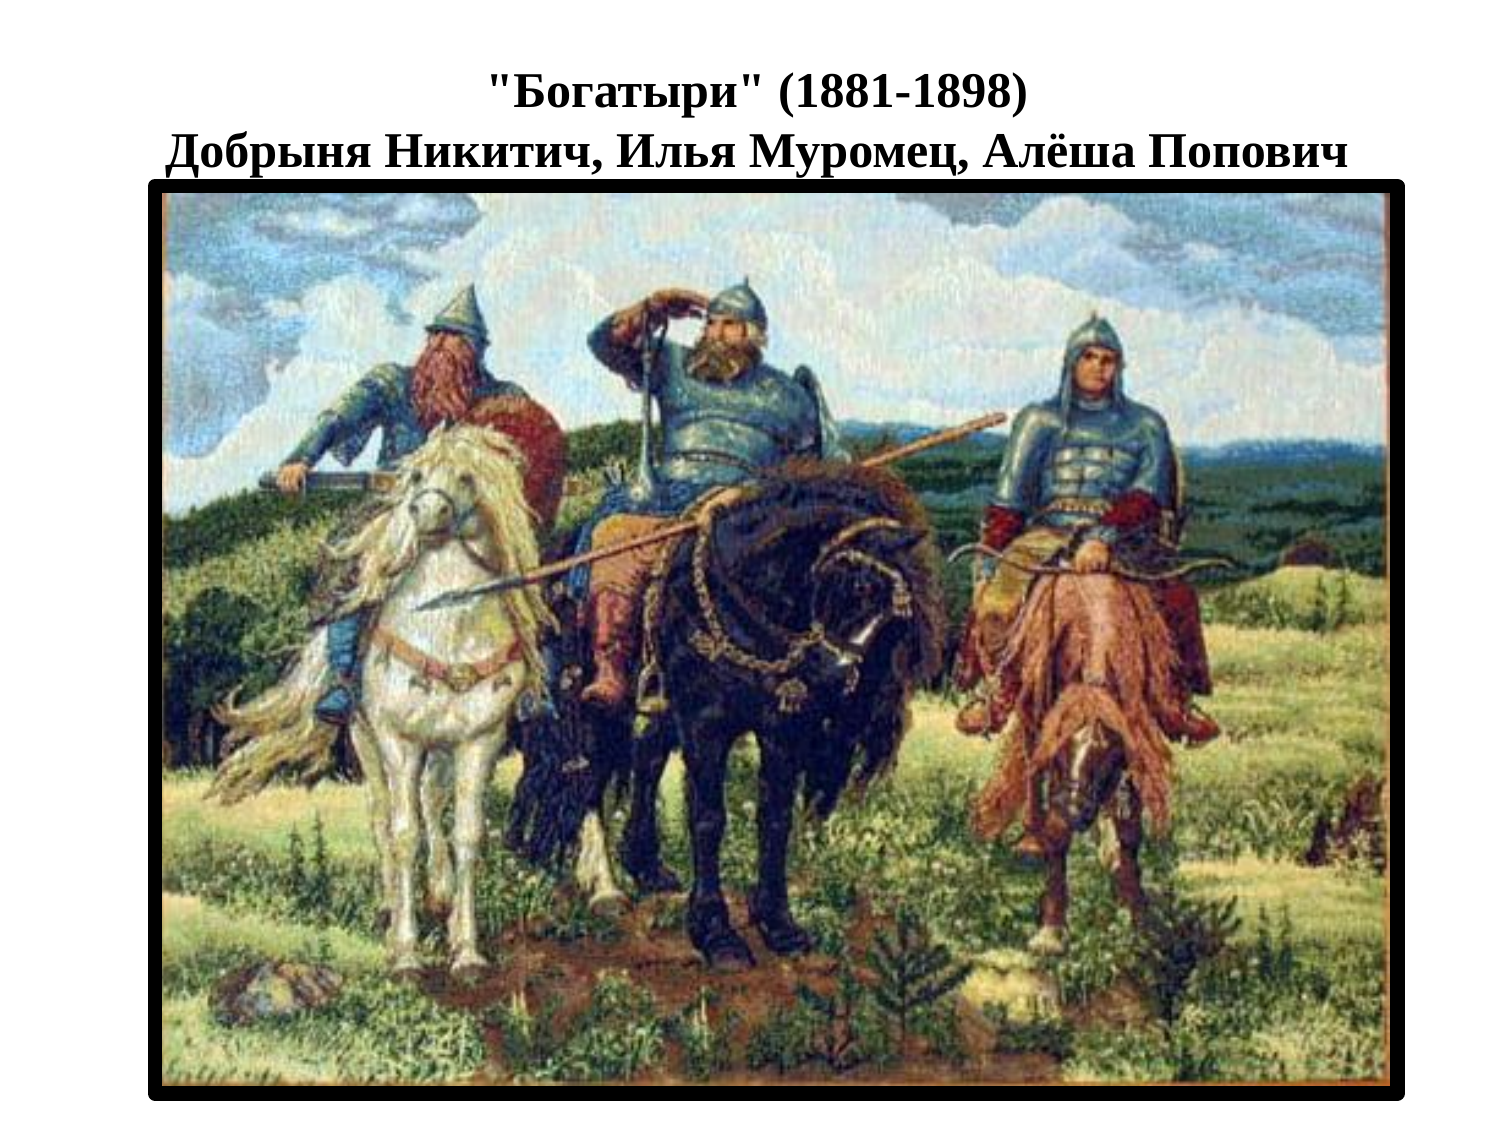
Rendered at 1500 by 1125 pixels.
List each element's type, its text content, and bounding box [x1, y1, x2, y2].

title "Богатыри" (1881-1898) Добрыня Никитич, Илья Муромец, Алёша Попович [82, 23, 1432, 211]
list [162, 193, 1391, 1087]
